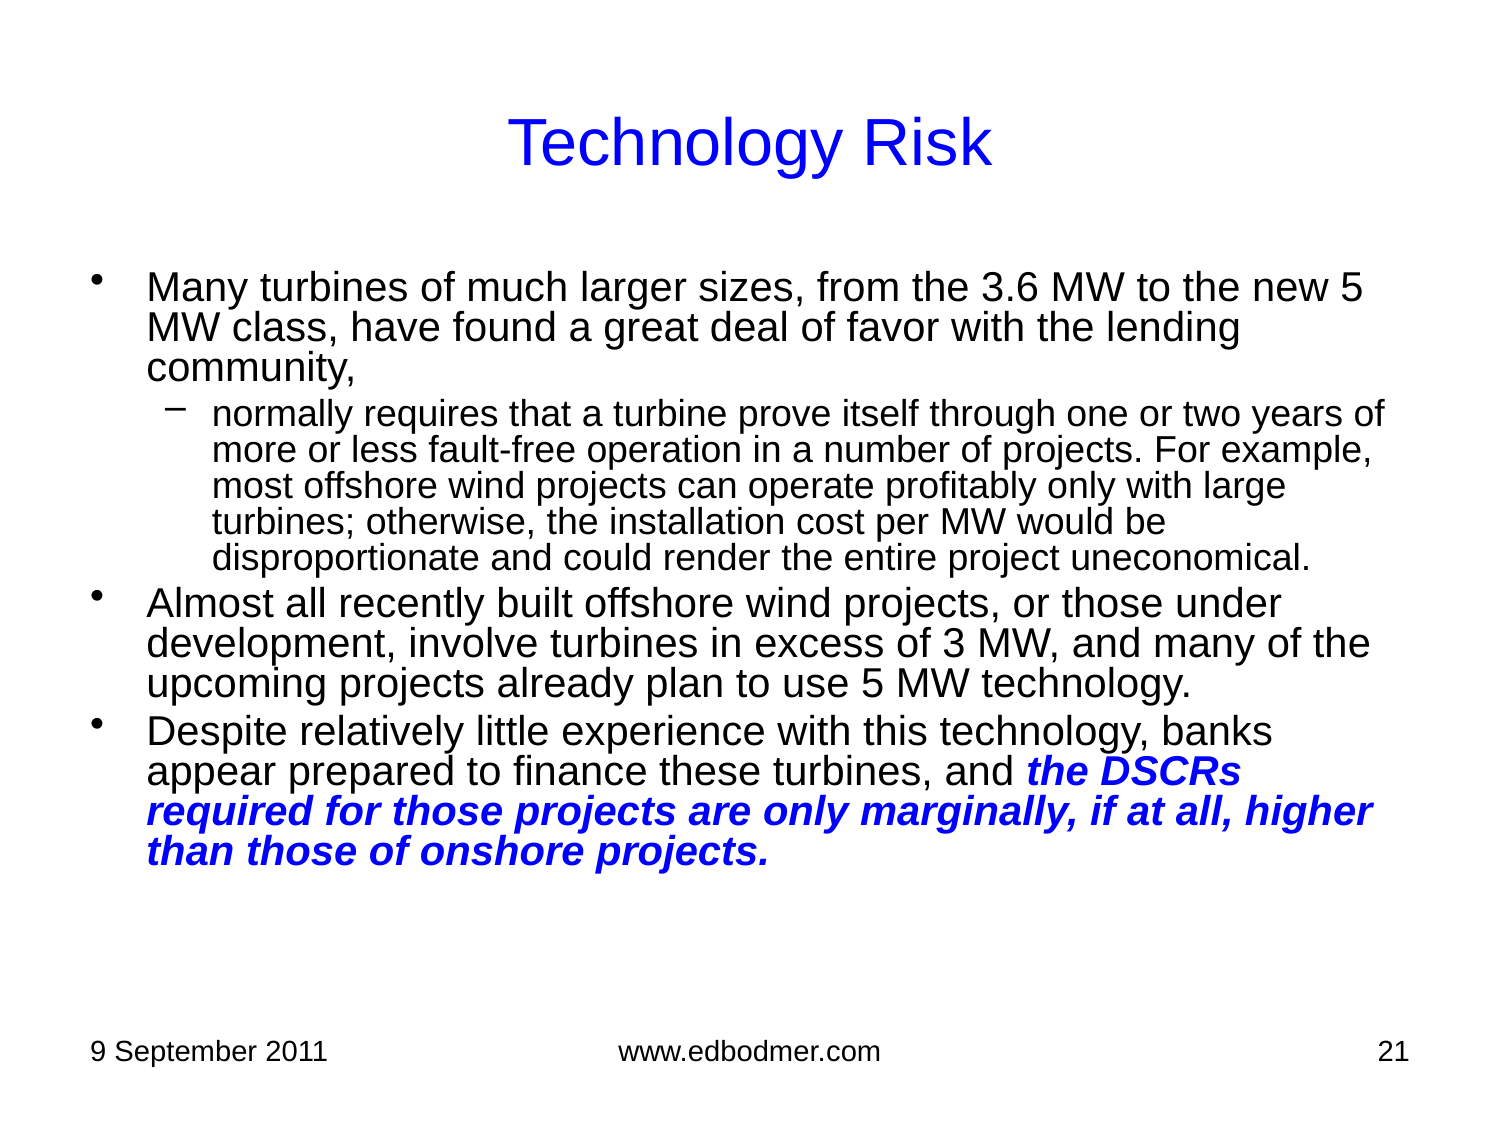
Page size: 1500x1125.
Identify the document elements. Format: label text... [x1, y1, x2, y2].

title Technology Risk [74, 44, 1426, 233]
list Many turbines of much larger sizes, from the 3.6 MW to the new 5 MW class, have found a great deal of favor with the lending community, normally requires that a turbine prove itself through one or two years of more or less fault-free operation in a number of projects. For example, most offshore wind projects can operate profitably only with large turbines; otherwise, the installation cost per MW would be disproportionate and could render the entire project uneconomical. Almost all recently built offshore wind projects, or those under development, involve turbines in excess of 3 MW, and many of the upcoming projects already plan to use 5 MW technology. Despite relatively little experience with this technology, banks appear prepared to finance these turbines, and the DSCRs required for those projects are only marginally, if at all, higher than those of onshore projects. [74, 262, 1426, 1006]
slide_number 21 [1074, 1024, 1426, 1103]
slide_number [74, 1024, 426, 1103]
footer www.edbodmer.com [512, 1024, 988, 1103]
